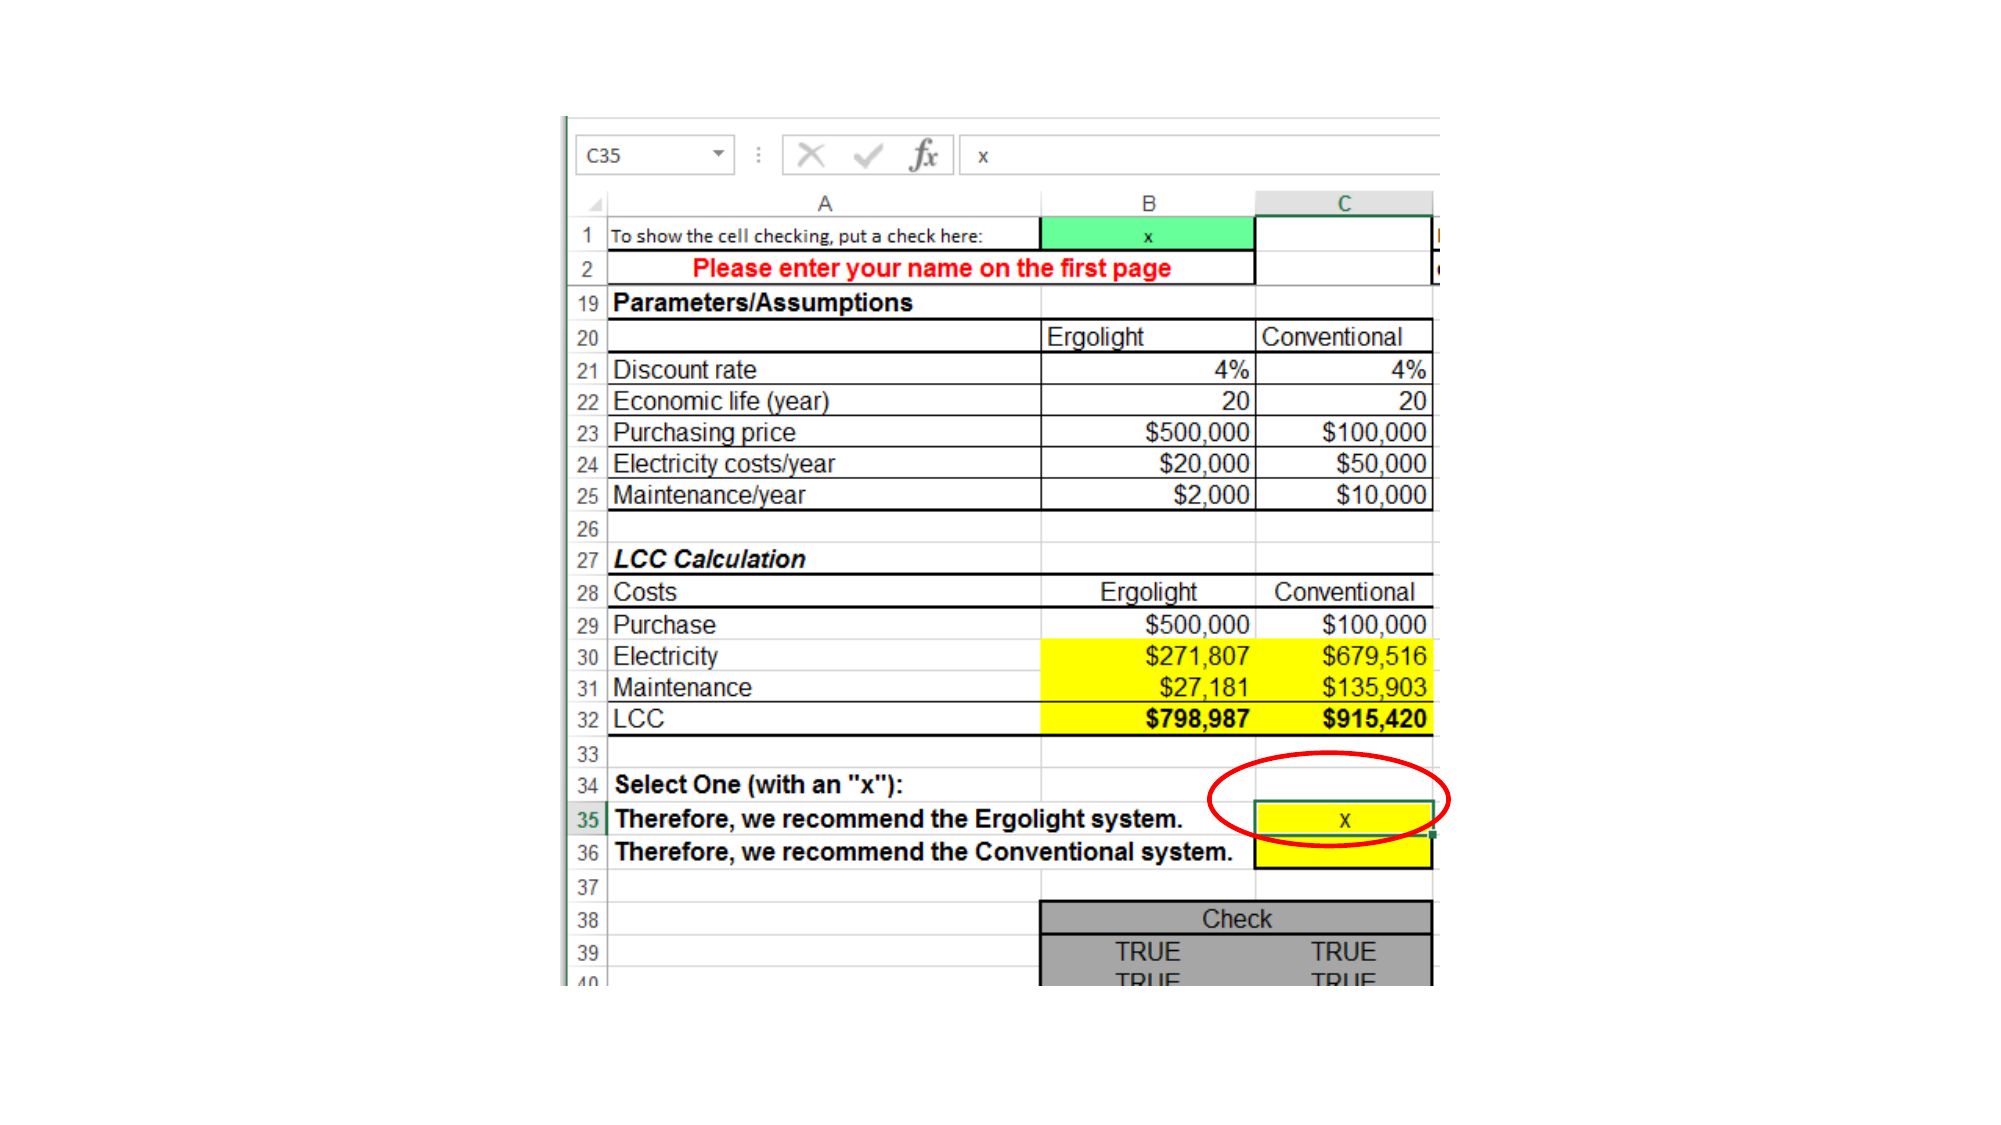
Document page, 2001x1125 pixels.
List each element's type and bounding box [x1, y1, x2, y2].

list [560, 116, 1440, 986]
text_box [1440, 780, 1450, 819]
